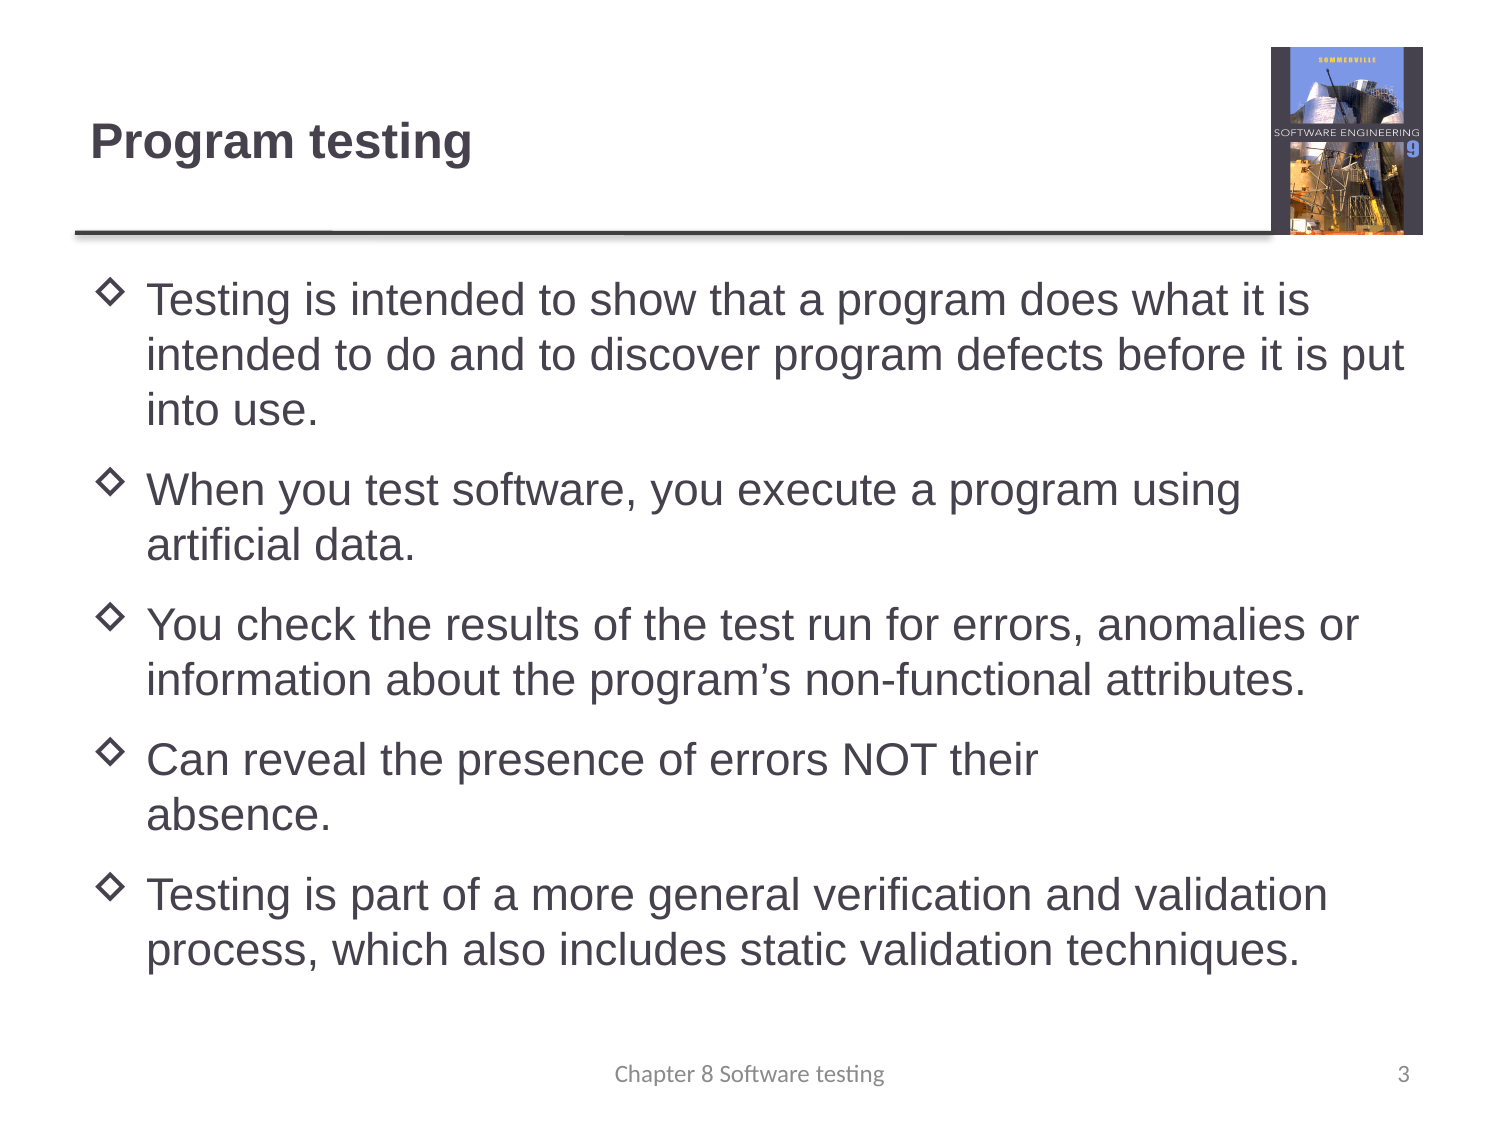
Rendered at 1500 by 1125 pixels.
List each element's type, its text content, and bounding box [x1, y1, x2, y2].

title Program testing [74, 44, 1272, 233]
list Testing is intended to show that a program does what it is intended to do and to discover program defects before it is put into use. When you test software, you execute a program using artificial data. You check the results of the test run for errors, anomalies or information about the program’s non-functional attributes. Can reveal the presence of errors NOT their absence. Testing is part of a more general verification and validation process, which also includes static validation techniques. [75, 262, 1425, 1005]
picture [1272, 47, 1423, 235]
footer Chapter 8 Software testing [512, 1042, 988, 1103]
slide_number 3 [1074, 1042, 1425, 1103]
